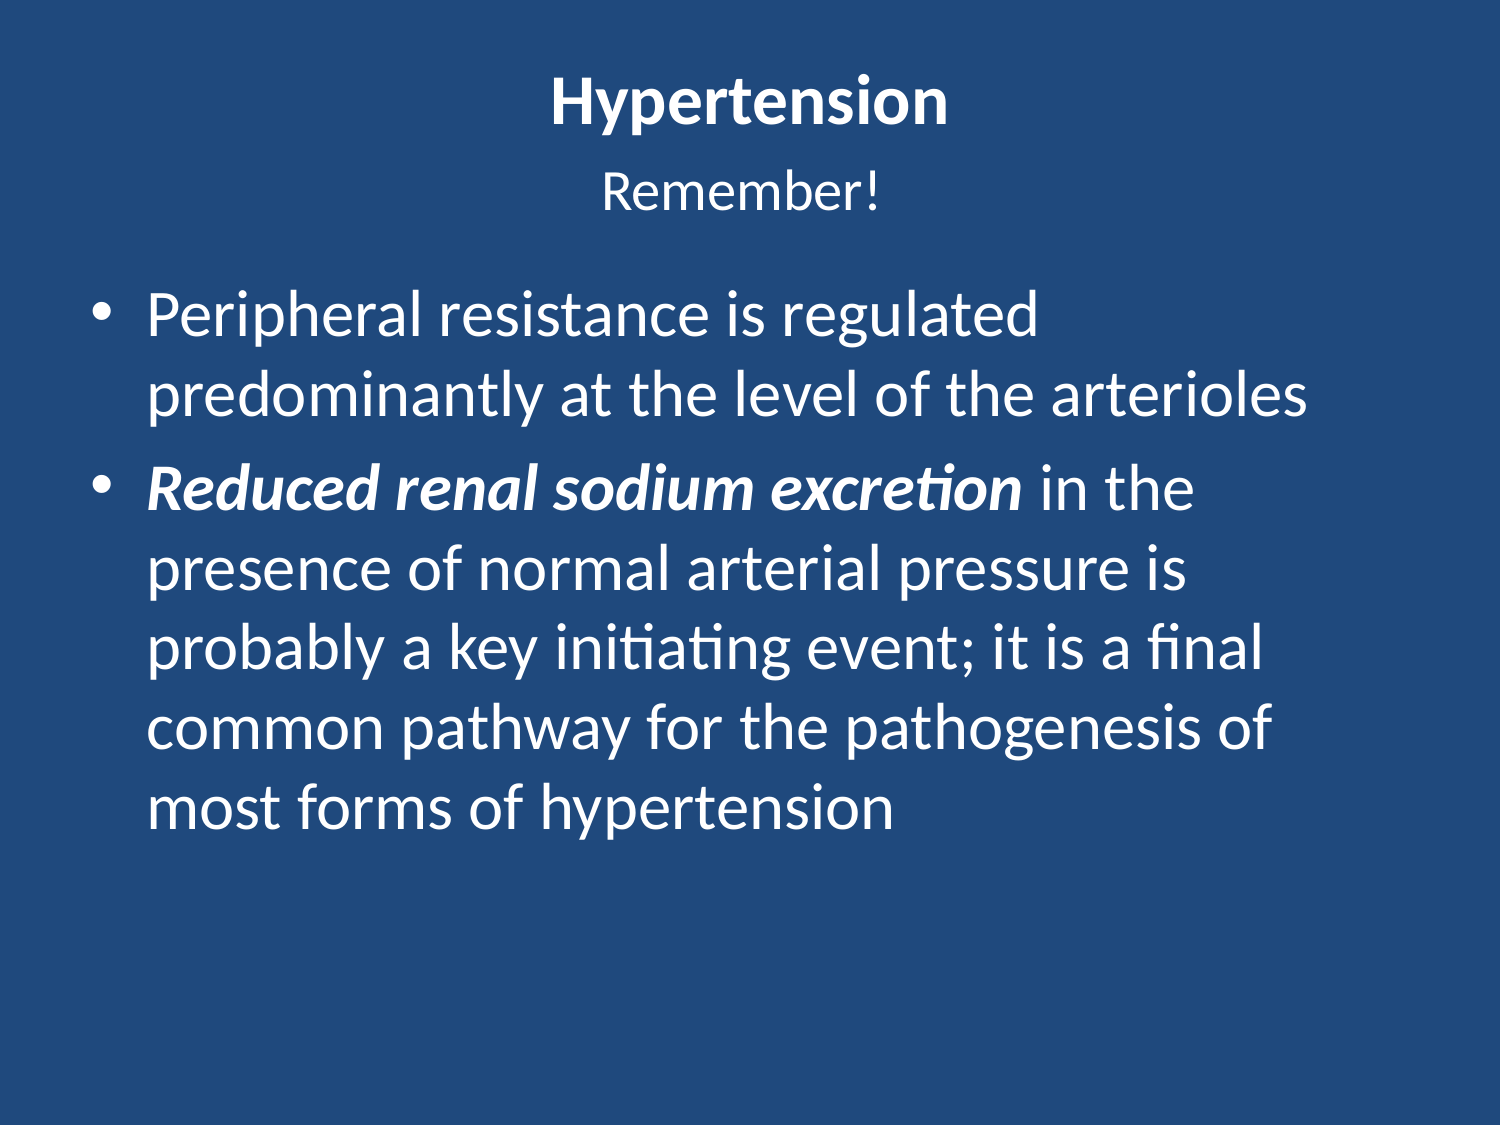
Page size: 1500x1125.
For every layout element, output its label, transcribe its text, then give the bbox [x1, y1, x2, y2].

list Peripheral resistance is regulated predominantly at the level of the arterioles Reduced renal sodium excretion in the presence of normal arterial pressure is probably a key initiating event; it is a final common pathway for the pathogenesis of most forms of hypertension [75, 262, 1425, 1005]
title Hypertension Remember! [75, 45, 1425, 233]
